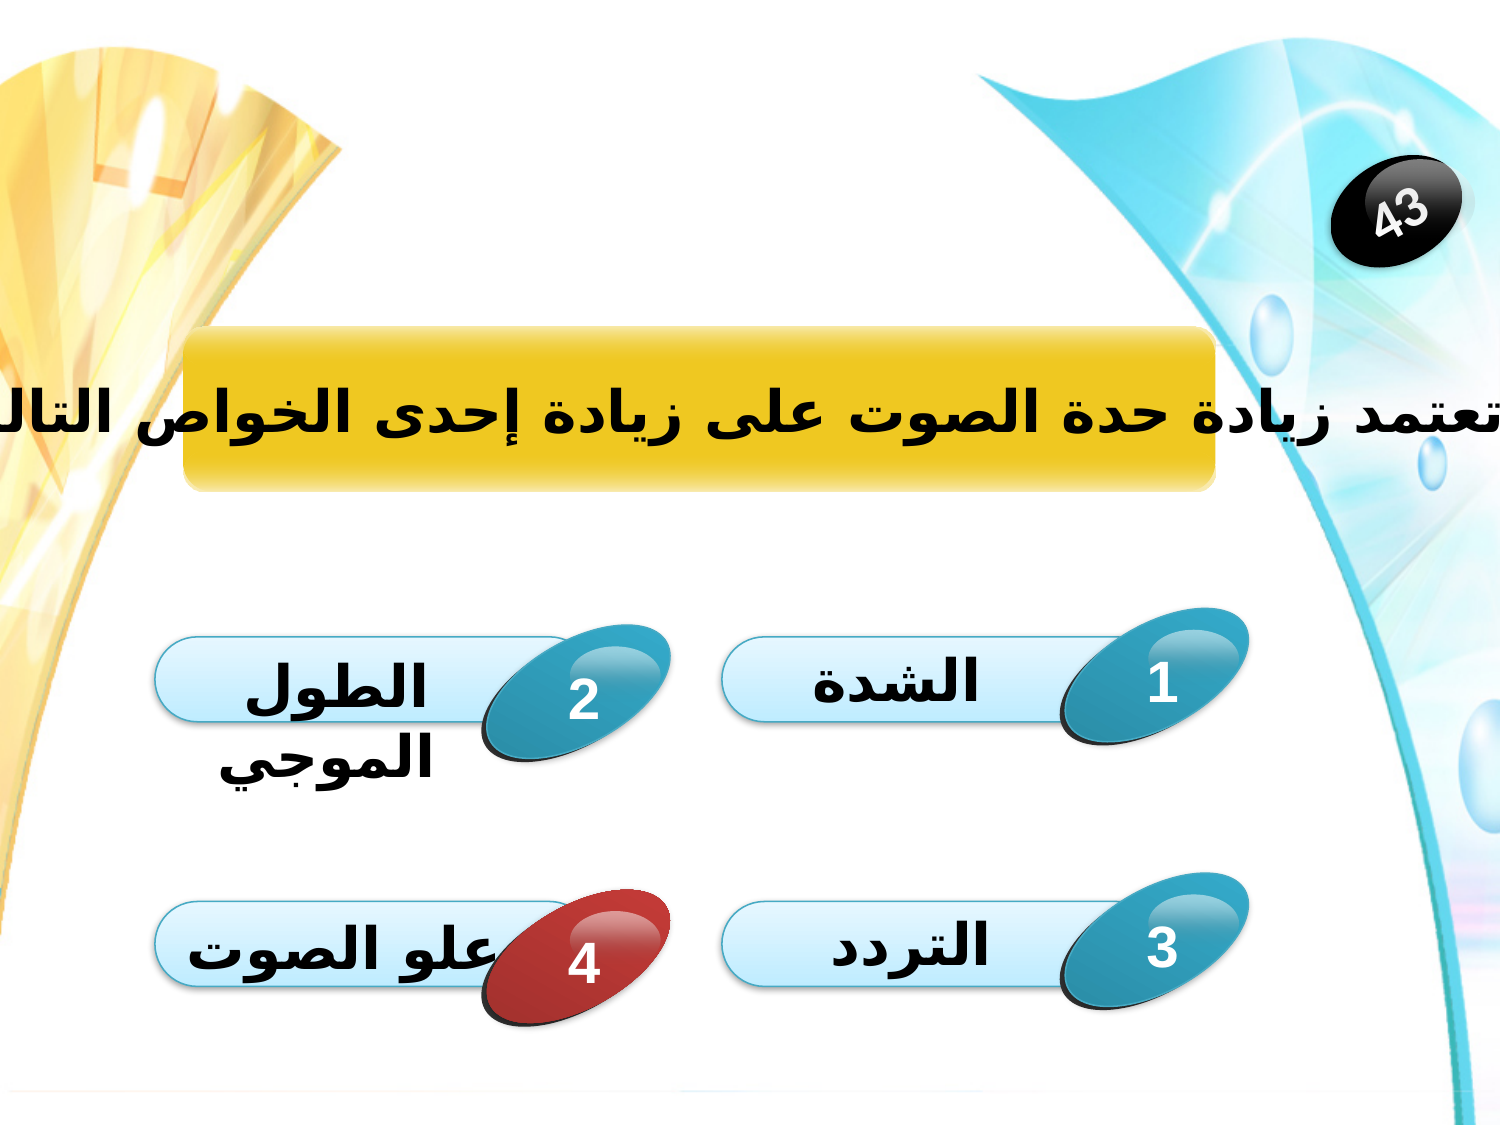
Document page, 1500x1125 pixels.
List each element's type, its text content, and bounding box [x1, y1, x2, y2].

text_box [135, 901, 680, 1012]
picture [0, 0, 1500, 1125]
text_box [182, 325, 1216, 492]
text_box 43 [1330, 178, 1418, 268]
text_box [691, 888, 1259, 995]
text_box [154, 636, 680, 747]
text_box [721, 623, 1259, 731]
